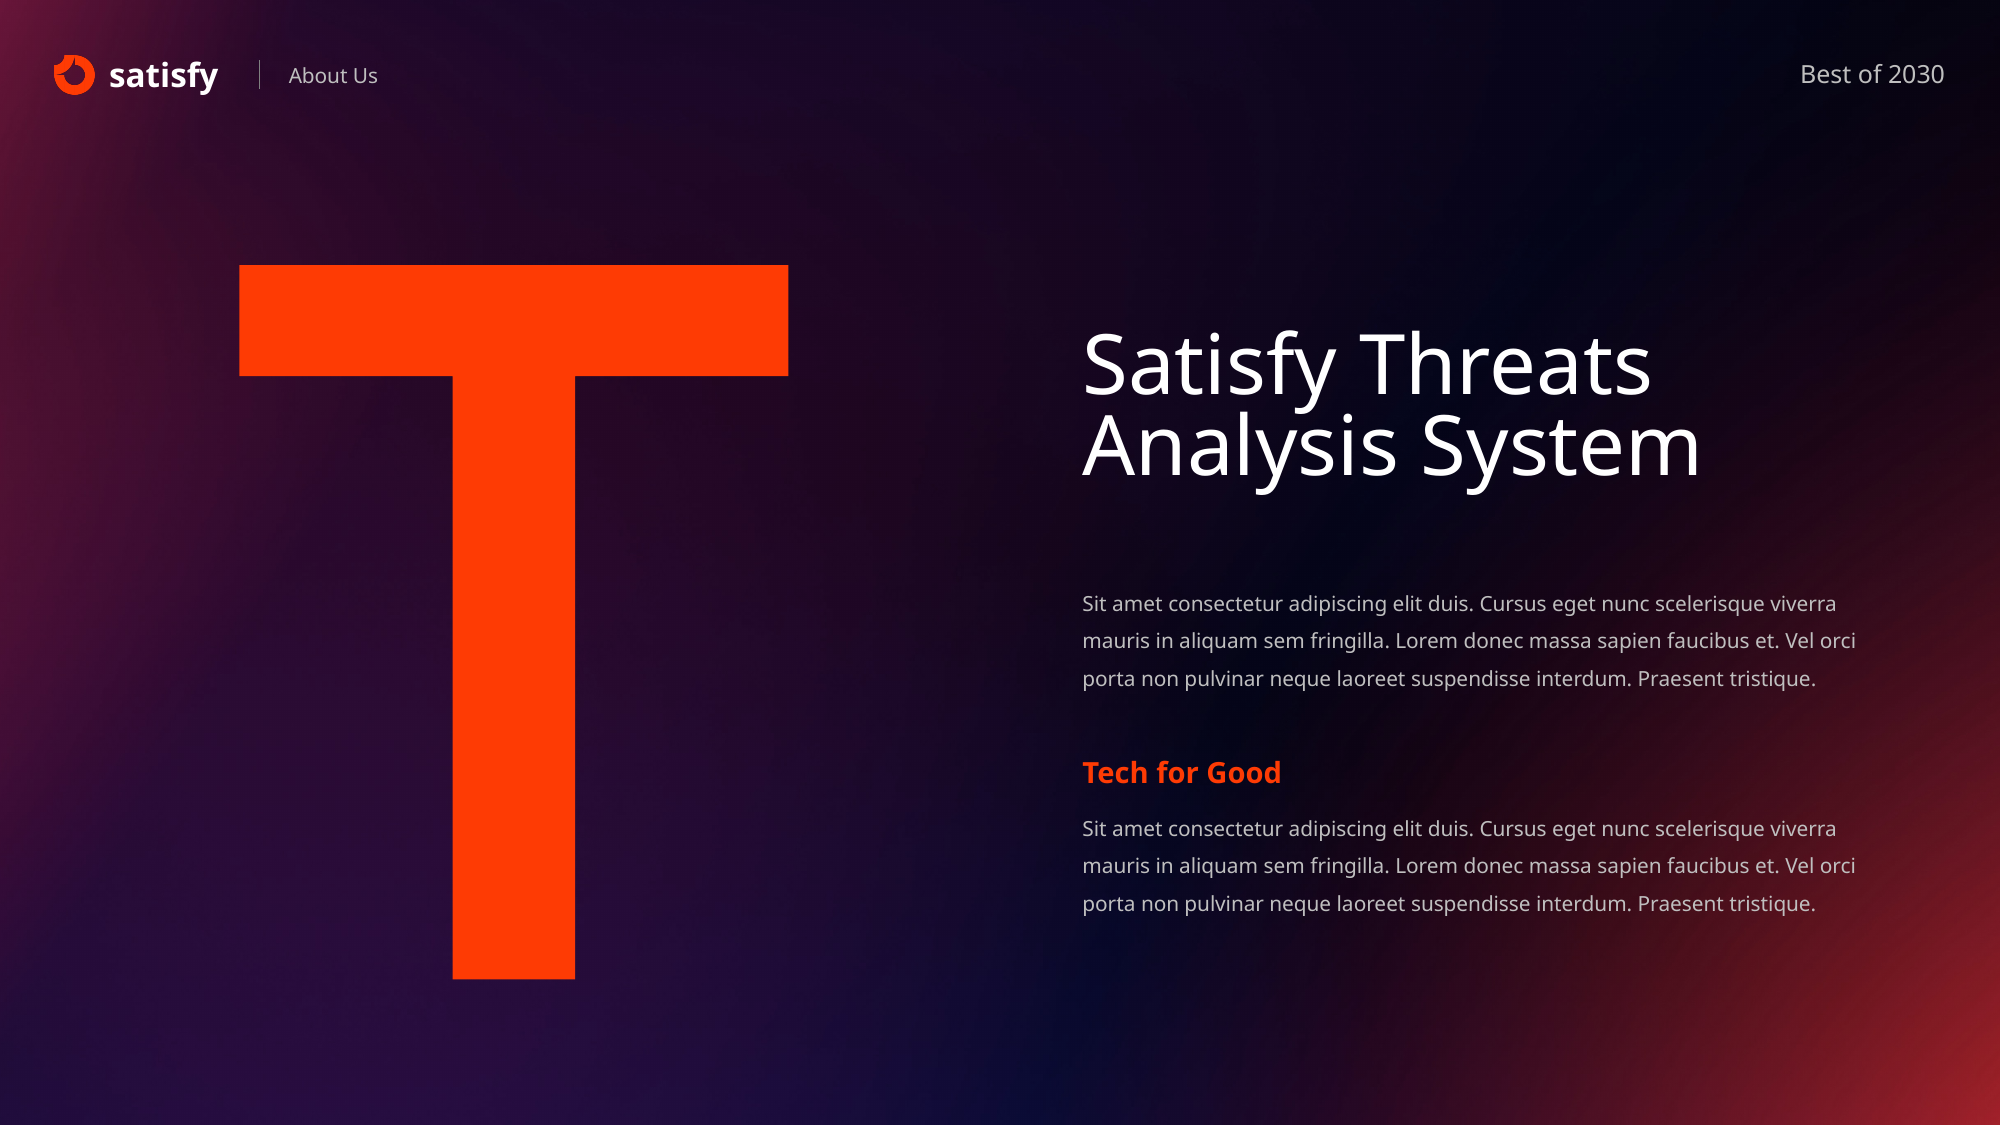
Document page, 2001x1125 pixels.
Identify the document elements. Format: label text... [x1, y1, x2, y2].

text_box Sit amet consectetur adipiscing elit duis. Cursus eget nunc scelerisque viverra mauris in aliquam sem fringilla. Lorem donec massa sapien faucibus et. Vel orci porta non pulvinar neque laoreet suspendisse interdum. Praesent tristique. [1082, 802, 1878, 916]
text_box About Us [288, 62, 418, 88]
text_box Tech for Good [1082, 754, 1310, 790]
text_box Satisfy Threats [1082, 310, 1796, 411]
text_box Best of 2030 [1778, 58, 1946, 89]
text_box Sit amet consectetur adipiscing elit duis. Cursus eget nunc scelerisque viverra mauris in aliquam sem fringilla. Lorem donec massa sapien faucibus et. Vel orci porta non pulvinar neque laoreet suspendisse interdum. Praesent tristique. [1082, 578, 1877, 691]
picture [0, 0, 2000, 1125]
text_box Analysis System [1082, 392, 1761, 493]
text_box satisfy [109, 54, 251, 95]
text_box [238, 264, 789, 980]
